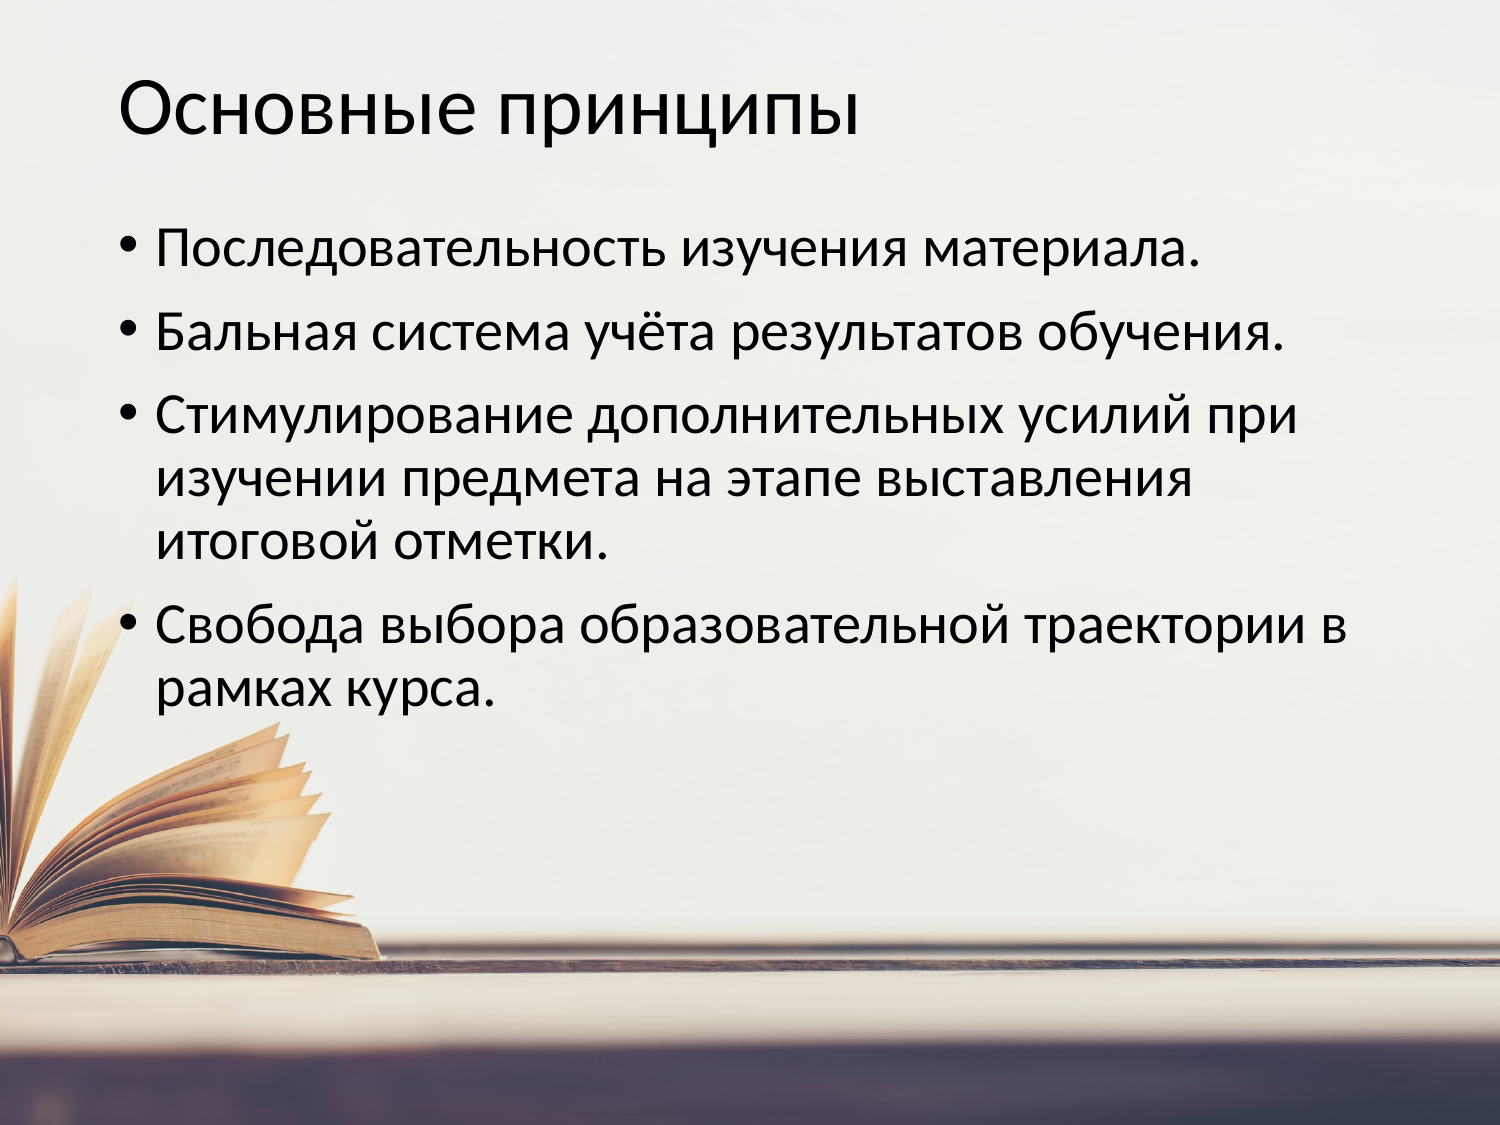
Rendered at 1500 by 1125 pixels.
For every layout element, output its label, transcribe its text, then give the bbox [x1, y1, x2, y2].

picture [0, 0, 1500, 1125]
list Последовательность изучения материала. Бальная система учёта результатов обучения. Стимулирование дополнительных усилий при изучении предмета на этапе выставления итоговой отметки. Свобода выбора образовательной траектории в рамках курса. [103, 208, 1397, 1014]
title Основные принципы [103, 21, 1397, 194]
